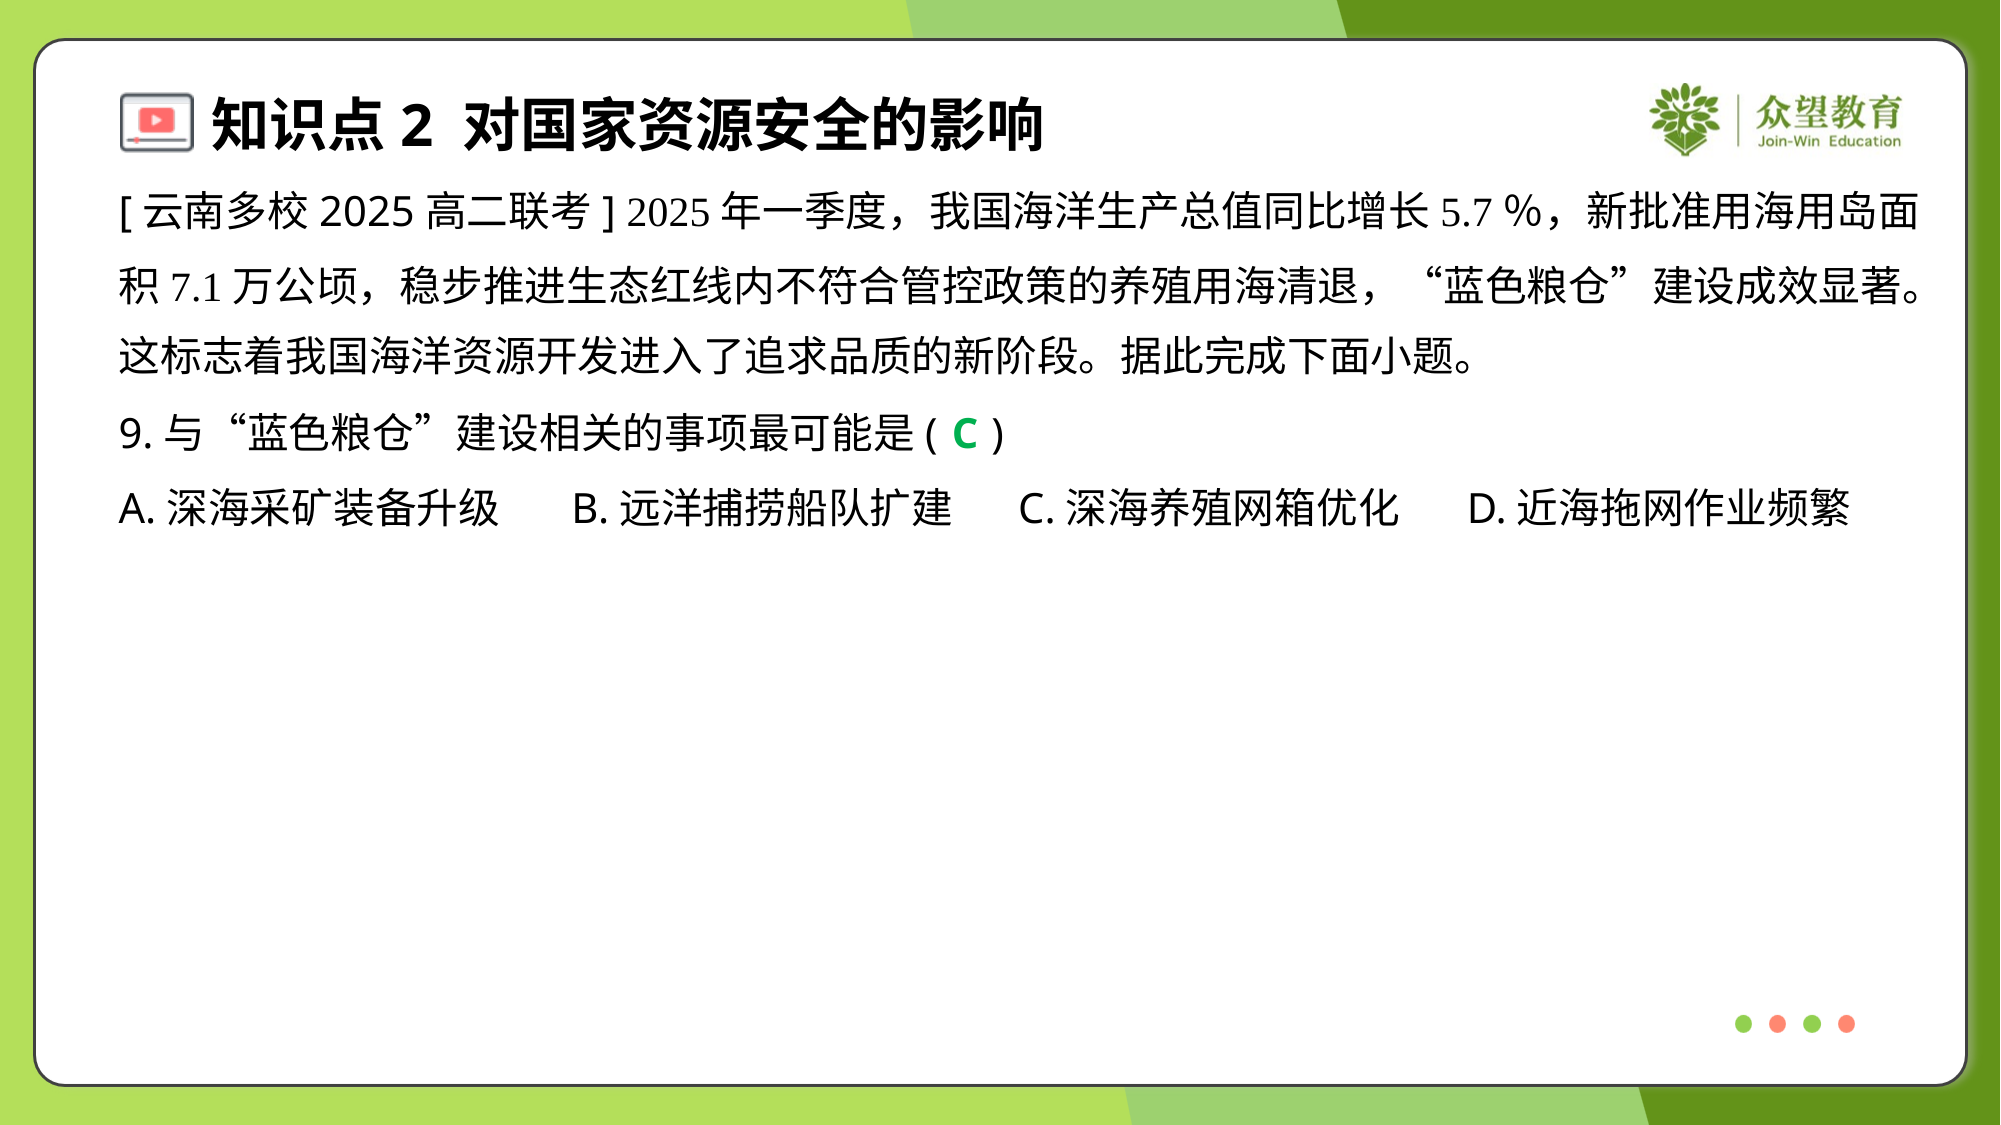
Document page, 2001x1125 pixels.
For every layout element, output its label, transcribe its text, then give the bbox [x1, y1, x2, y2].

text_box 9.与“蓝色粮仓”建设相关的事项最可能是( ) [118, 381, 935, 448]
text_box 9.与“蓝色粮仓”建设相关的事项最可能是( ) [995, 381, 1883, 448]
text_box [云南多校2025高二联考] 2025年一季度，我国海洋生产总值同比增长5.7％，新批准用海用岛面 积7.1万公顷，稳步推进生态红线内不符合管控政策的养殖用海清退，“蓝色粮仓”建设成效显著。 这标志着我国海洋资源开发进入了追求品质的新阶段。据此完成下面小题。 [118, 159, 1883, 373]
text_box A.深海采矿装备升级 B.远洋捕捞船队扩建 C.深海养殖网箱优化 D.近海拖网作业频繁 [118, 456, 1883, 523]
text_box C [935, 381, 995, 449]
picture [0, 0, 2000, 1125]
